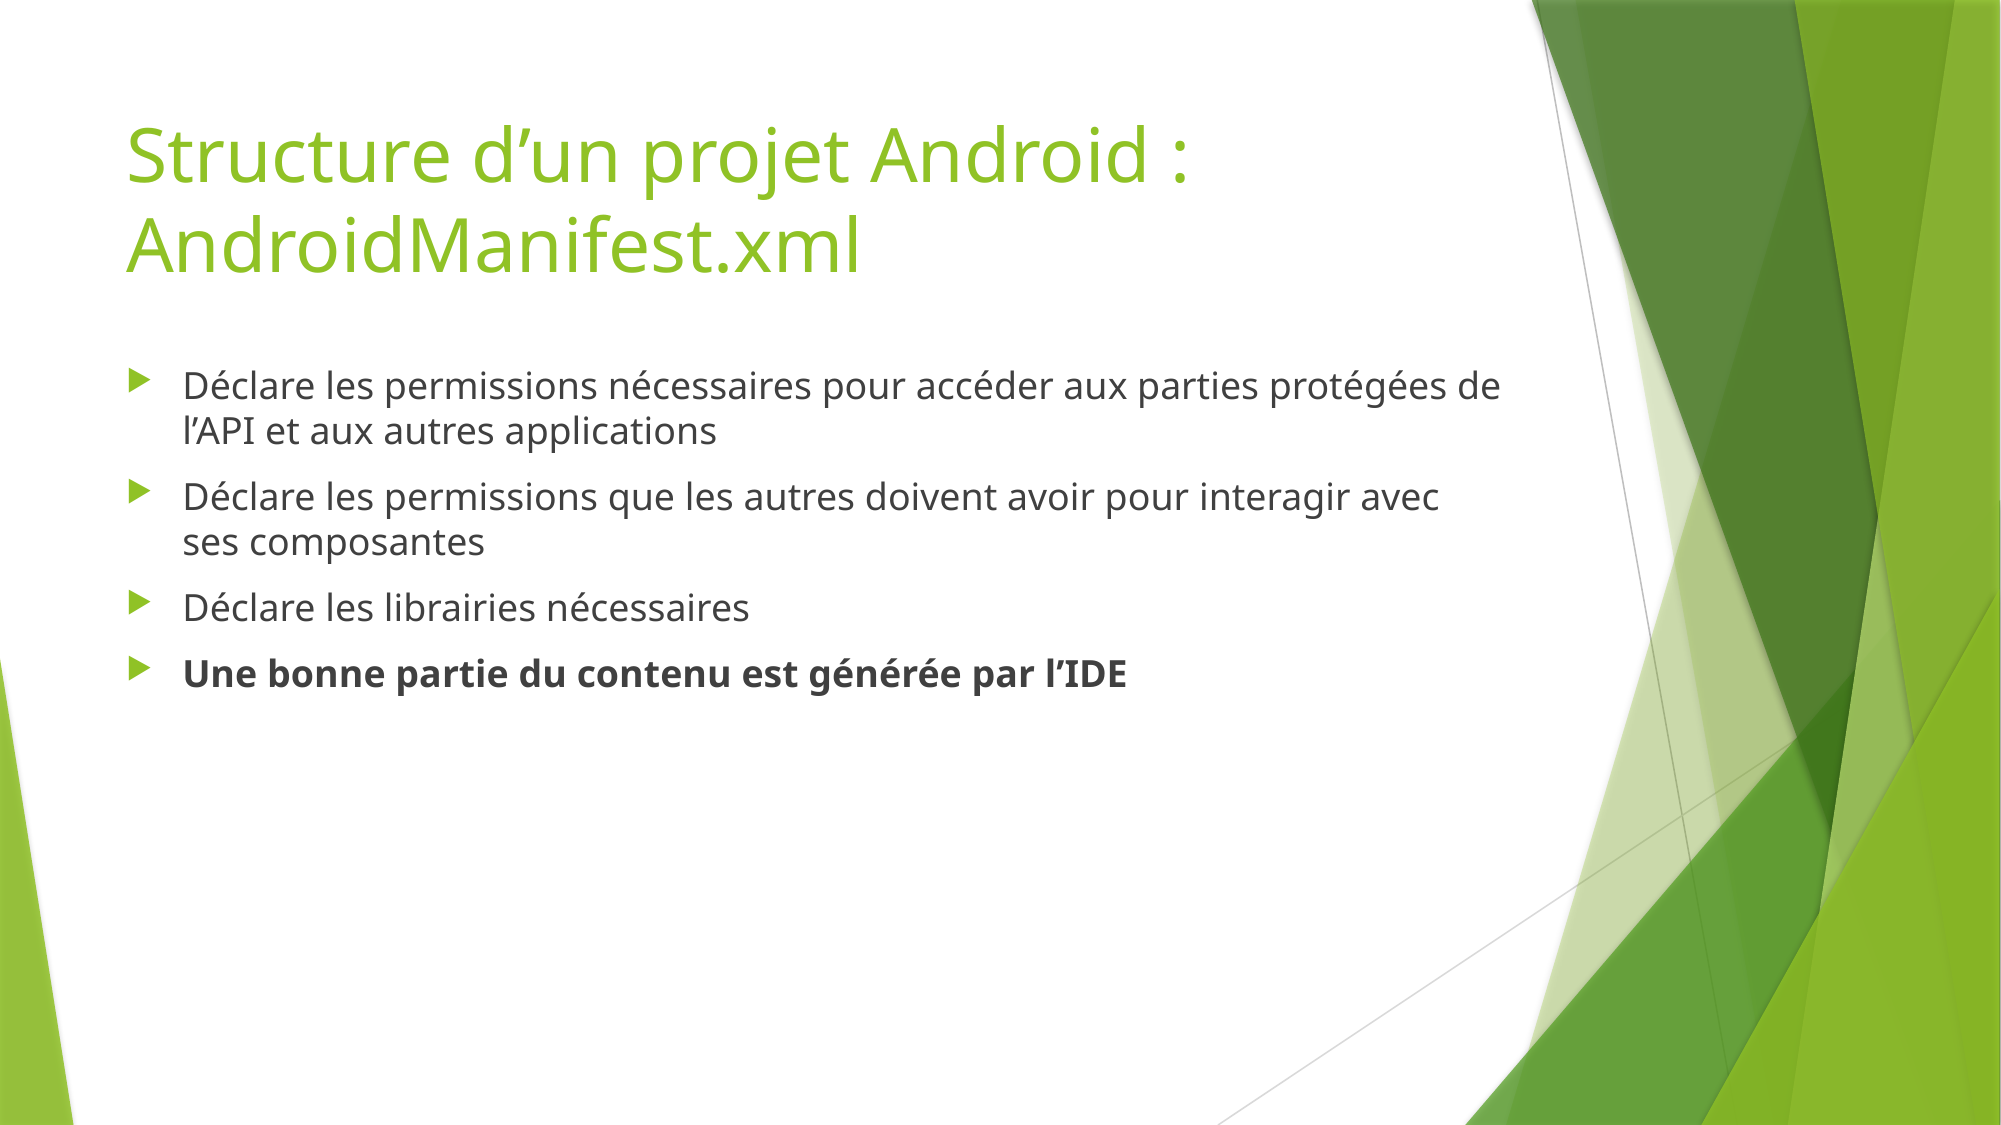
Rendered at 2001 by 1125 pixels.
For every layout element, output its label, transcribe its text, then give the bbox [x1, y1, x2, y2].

list Déclare les permissions nécessaires pour accéder aux parties protégées de l’API et aux autres applications Déclare les permissions que les autres doivent avoir pour interagir avec ses composantes Déclare les librairies nécessaires Une bonne partie du contenu est générée par l’IDE [111, 354, 1522, 992]
title Structure d’un projet Android : AndroidManifest.xml [111, 99, 1522, 317]
